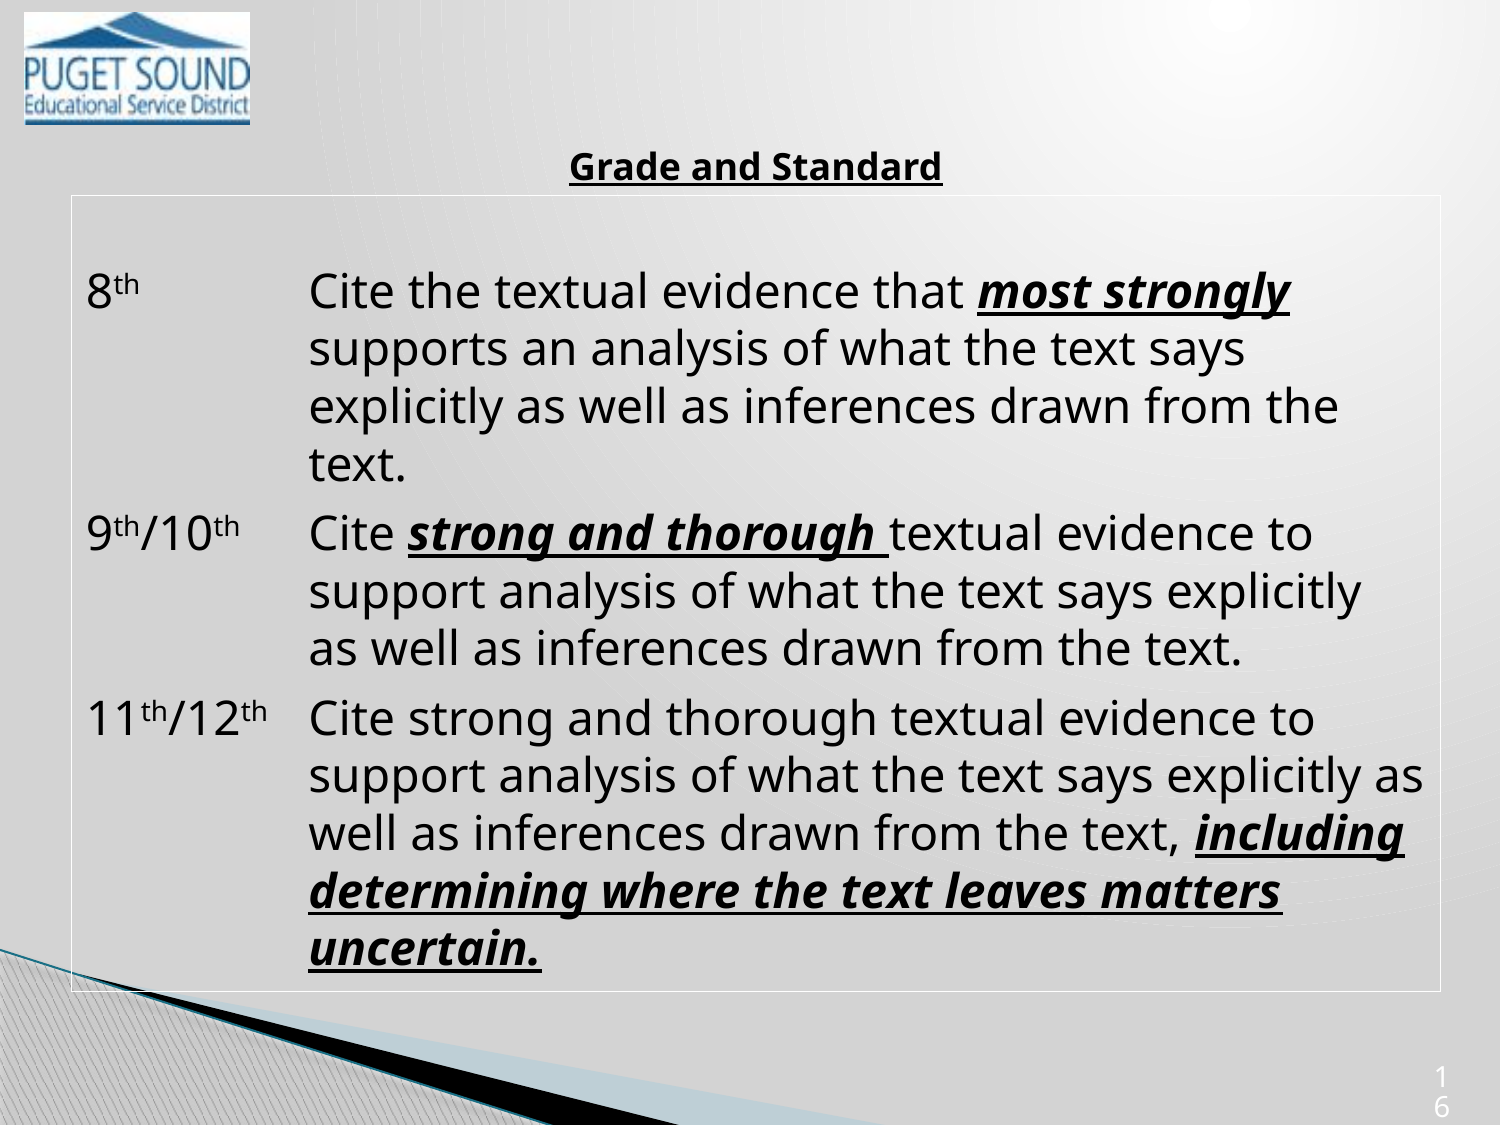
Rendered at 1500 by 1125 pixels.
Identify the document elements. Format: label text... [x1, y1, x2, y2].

text_box Grade and Standard [554, 135, 958, 196]
list 8th Cite the textual evidence that most strongly supports an analysis of what the text says explicitly as well as inferences drawn from the text. 9th/10th Cite strong and thorough textual evidence to support analysis of what the text says explicitly as well as inferences drawn from the text. 11th/12th Cite strong and thorough textual evidence to support analysis of what the text says explicitly as well as inferences drawn from the text, including determining where the text leaves matters uncertain. [71, 195, 1441, 992]
picture [24, 12, 250, 125]
slide_number 16 [1418, 1051, 1479, 1112]
